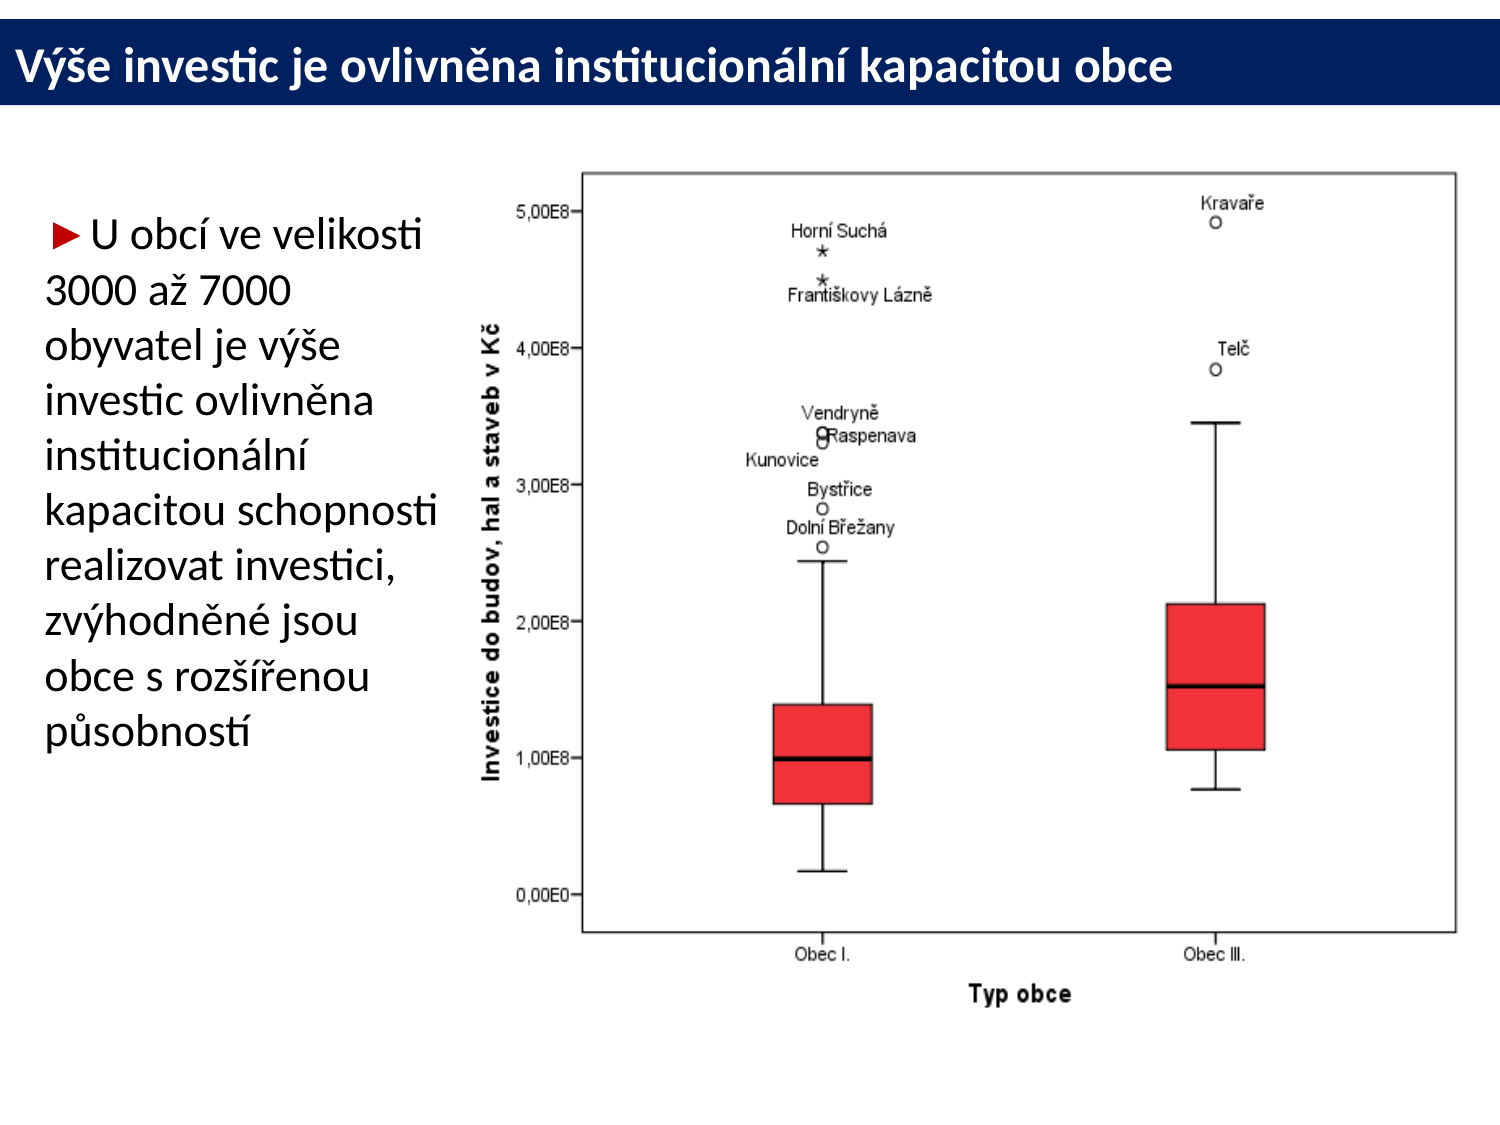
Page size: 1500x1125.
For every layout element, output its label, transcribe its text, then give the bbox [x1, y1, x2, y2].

picture [454, 165, 1468, 1034]
list ►U obcí ve velikosti 3000 až 7000 obyvatel je výše investic ovlivněna institucionální kapacitou schopnosti realizovat investici, zvýhodněné jsou obce s rozšířenou působností [29, 196, 449, 817]
title Výše investic je ovlivněna institucionální kapacitou obce [0, 19, 1500, 106]
